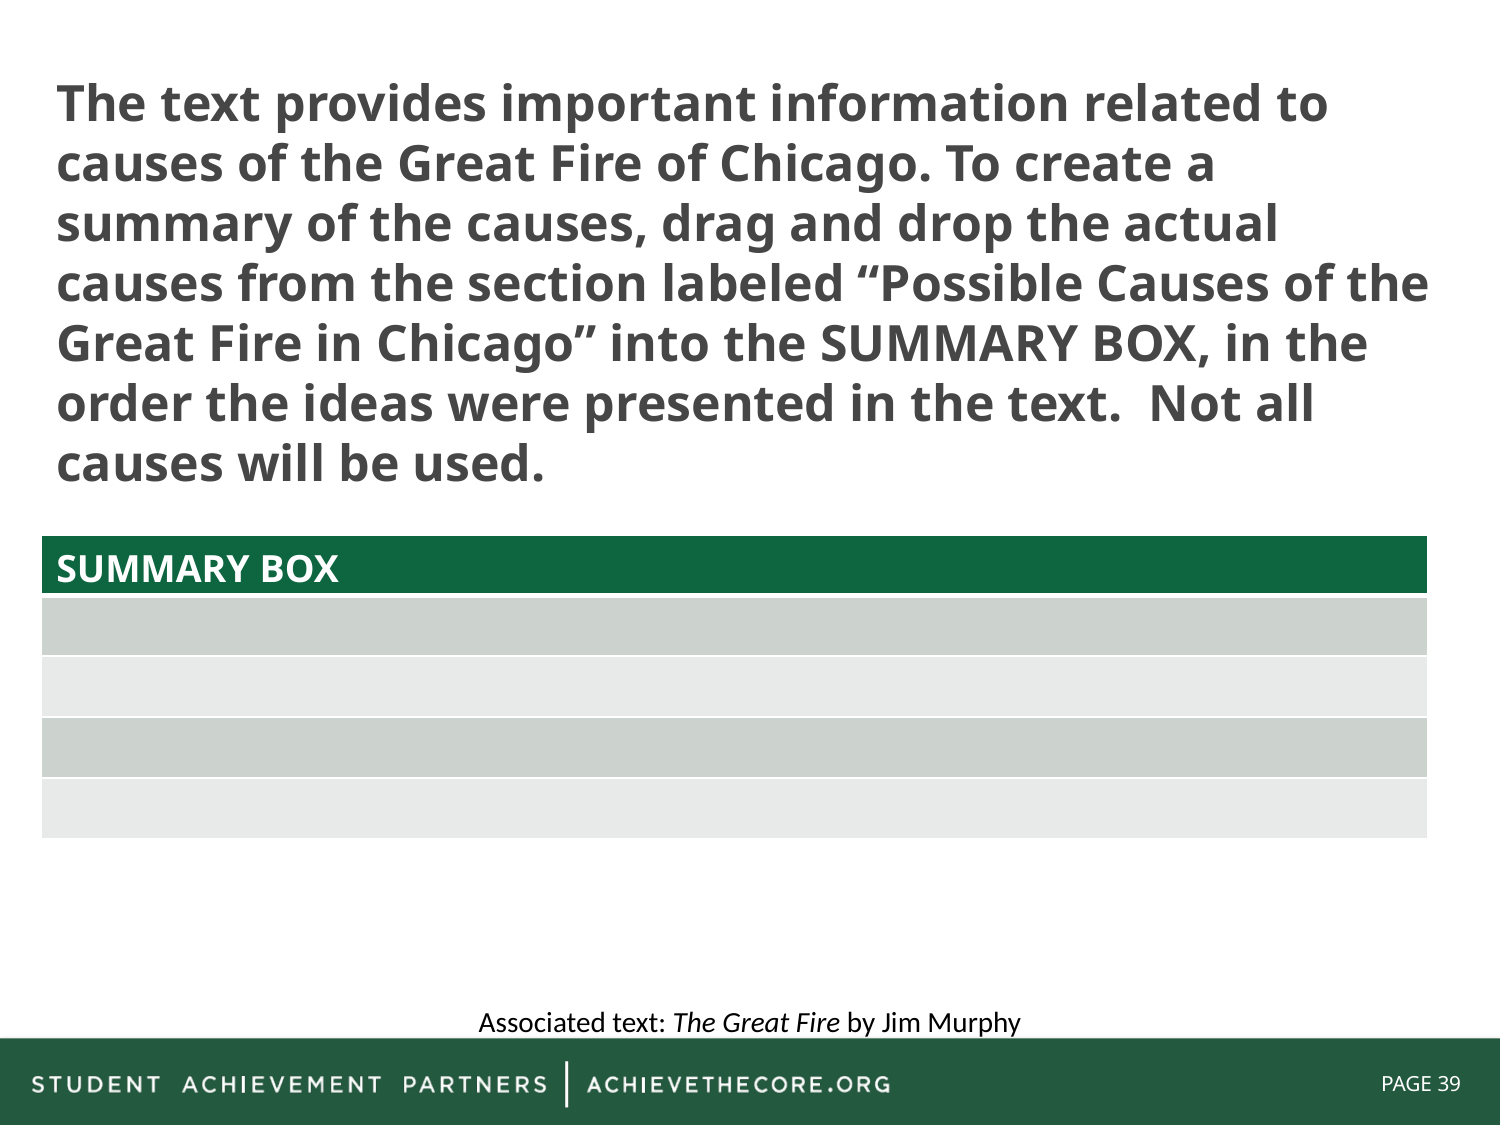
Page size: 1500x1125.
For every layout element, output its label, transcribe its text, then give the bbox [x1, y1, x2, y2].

table_cell [42, 779, 1427, 838]
table_cell [42, 657, 1427, 716]
table_header SUMMARY BOX [42, 536, 1427, 593]
text_box Associated text: The Great Fire by Jim Murphy [0, 995, 1500, 1046]
table_cell [42, 598, 1427, 655]
table_cell [42, 718, 1427, 777]
list The text provides important information related to causes of the Great Fire of Chicago. To create a summary of the causes, drag and drop the actual causes from the section labeled “Possible Causes of the Great Fire in Chicago” into the SUMMARY BOX, in the order the ideas were presented in the text. Not all causes will be used. [41, 64, 1468, 995]
